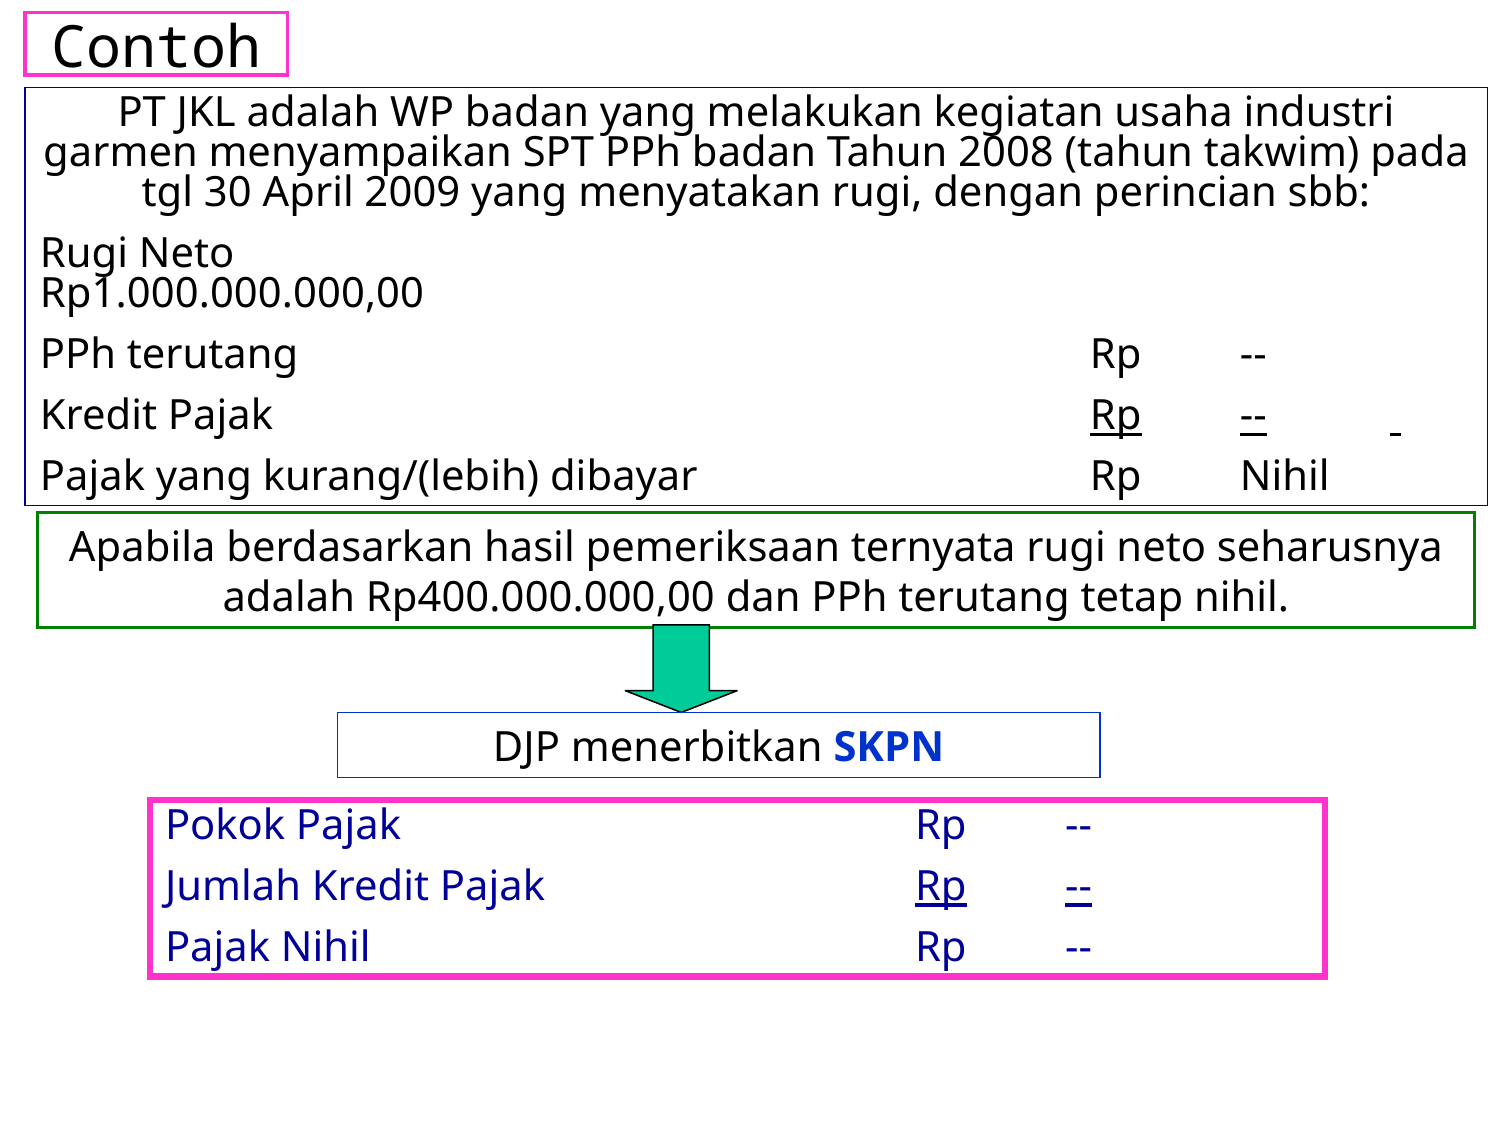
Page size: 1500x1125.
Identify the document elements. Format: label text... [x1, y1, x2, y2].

text_box PT JKL adalah WP badan yang melakukan kegiatan usaha industri garmen menyampaikan SPT PPh badan Tahun 2008 (tahun takwim) pada tgl 30 April 2009 yang menyatakan rugi, dengan perincian sbb: Rugi Neto Rp1.000.000.000,00 PPh terutang Rp -- Kredit Pajak Rp -- Pajak yang kurang/(lebih) dibayar Rp Nihil [24, 87, 1488, 506]
title Contoh [24, 12, 288, 76]
text_box Pokok Pajak Rp -- Jumlah Kredit Pajak Rp -- Pajak Nihil Rp -- [150, 800, 1325, 977]
text_box [624, 624, 738, 712]
text_box Apabila berdasarkan hasil pemeriksaan ternyata rugi neto seharusnya adalah Rp400.000.000,00 dan PPh terutang tetap nihil. [37, 512, 1475, 628]
text_box DJP menerbitkan SKPN [337, 712, 1100, 778]
